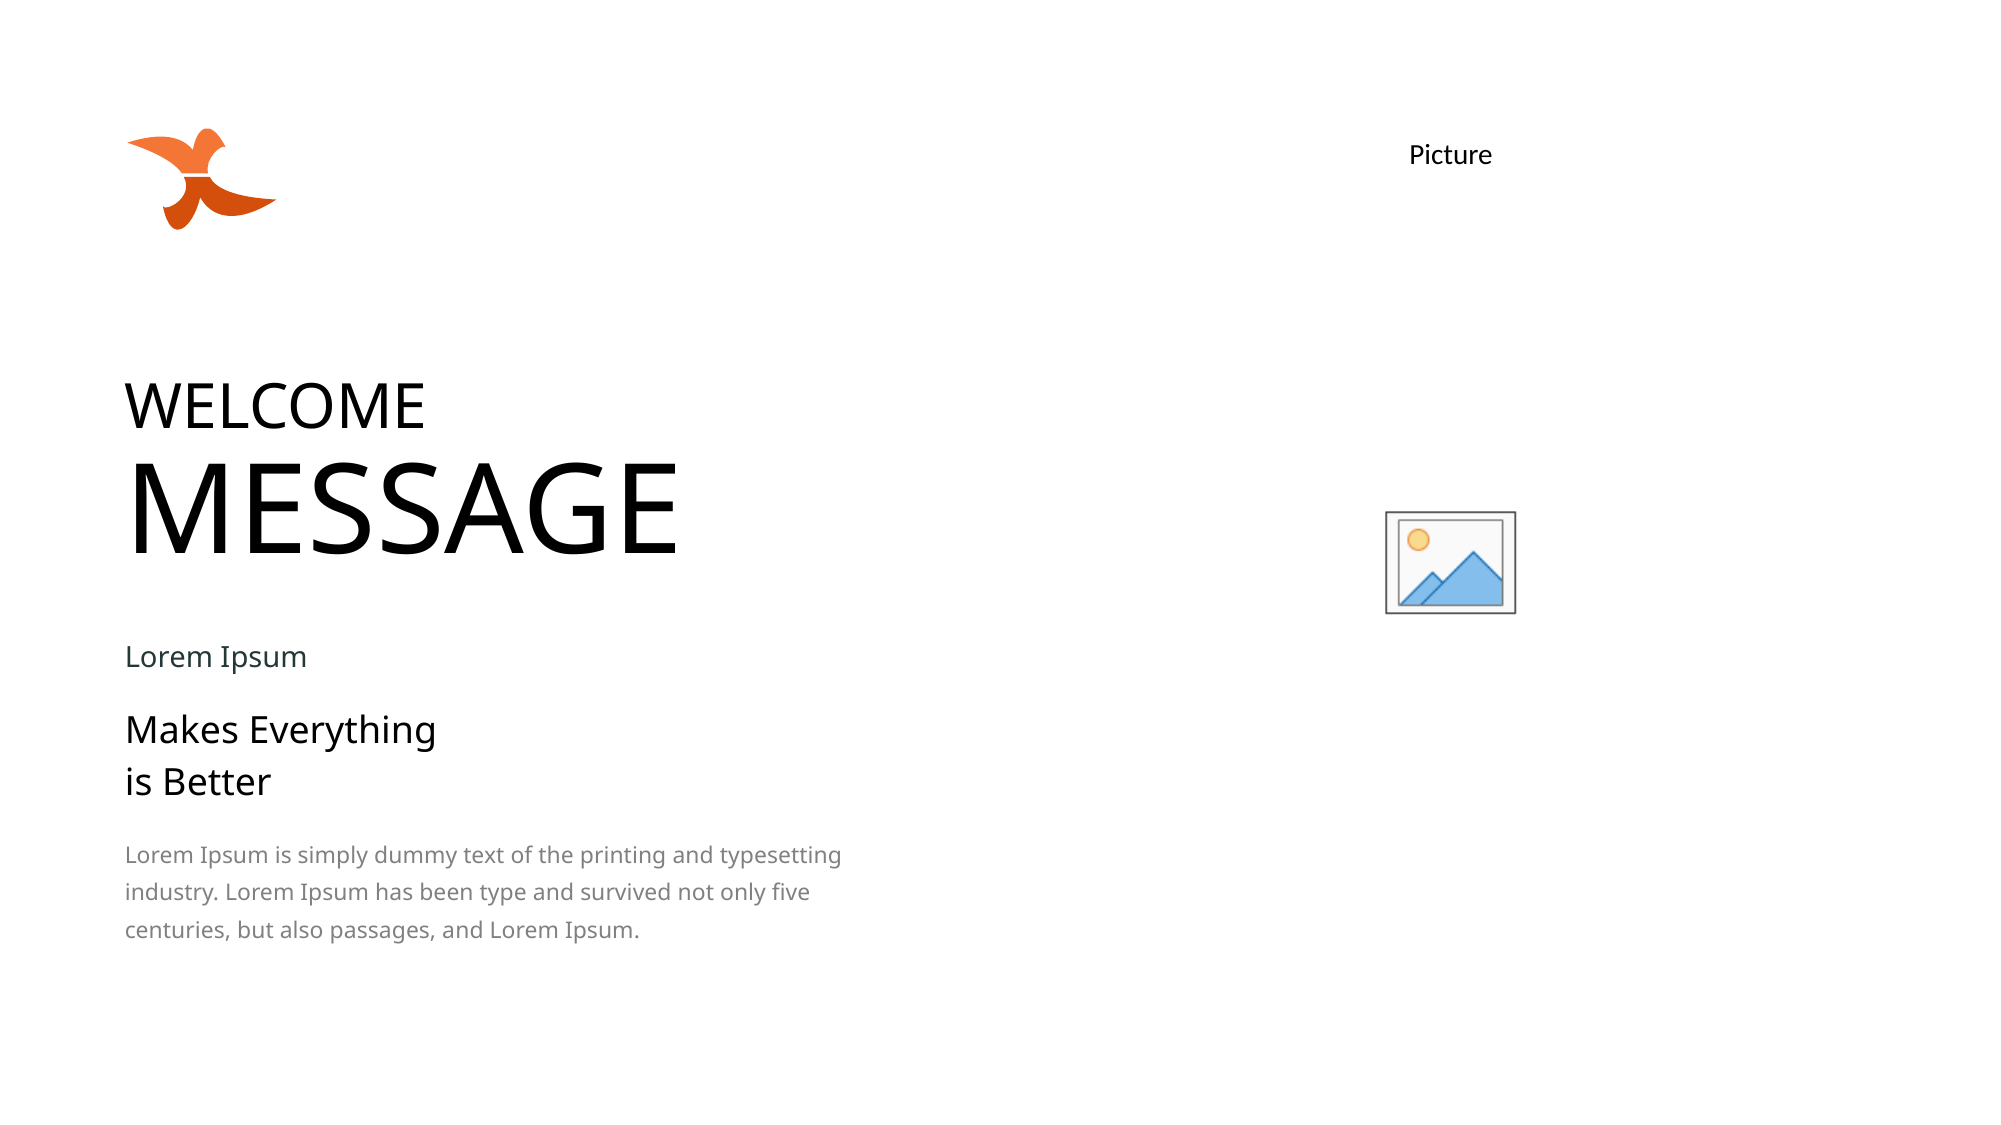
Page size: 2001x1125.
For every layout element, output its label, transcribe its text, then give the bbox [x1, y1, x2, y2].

text_box MESSAGE [110, 425, 1029, 587]
picture [1029, 128, 1873, 998]
text_box [127, 128, 226, 174]
text_box Makes Everything is Better [110, 691, 520, 811]
text_box Lorem Ipsum [110, 630, 371, 681]
text_box [162, 176, 277, 230]
text_box Lorem Ipsum is simply dummy text of the printing and typesetting industry. Lorem Ipsum has been type and survived not only five centuries, but also passages, and Lorem Ipsum. [110, 822, 861, 951]
text_box WELCOME [110, 287, 543, 449]
